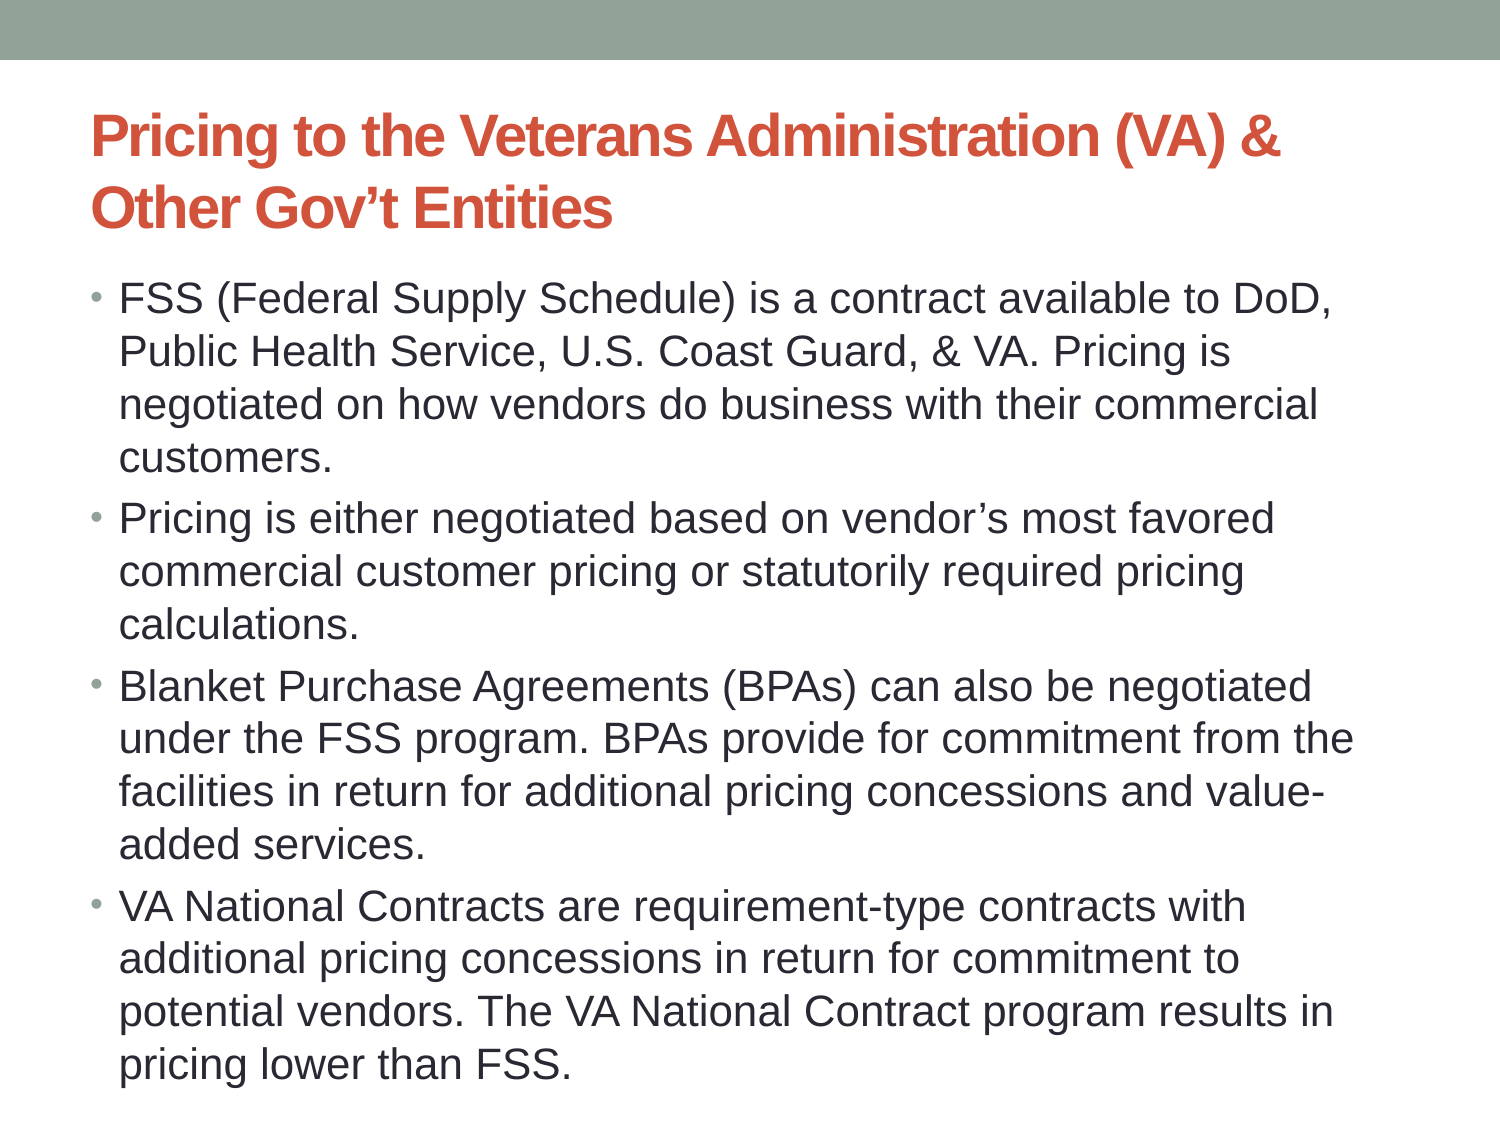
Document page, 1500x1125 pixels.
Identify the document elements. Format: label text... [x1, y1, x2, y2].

title Pricing to the Veterans Administration (VA) & Other Gov’t Entities [75, 87, 1425, 250]
list FSS (Federal Supply Schedule) is a contract available to DoD, Public Health Service, U.S. Coast Guard, & VA. Pricing is negotiated on how vendors do business with their commercial customers. Pricing is either negotiated based on vendor’s most favored commercial customer pricing or statutorily required pricing calculations. Blanket Purchase Agreements (BPAs) can also be negotiated under the FSS program. BPAs provide for commitment from the facilities in return for additional pricing concessions and value-added services. VA National Contracts are requirement-type contracts with additional pricing concessions in return for commitment to potential vendors. The VA National Contract program results in pricing lower than FSS. [75, 262, 1425, 1100]
